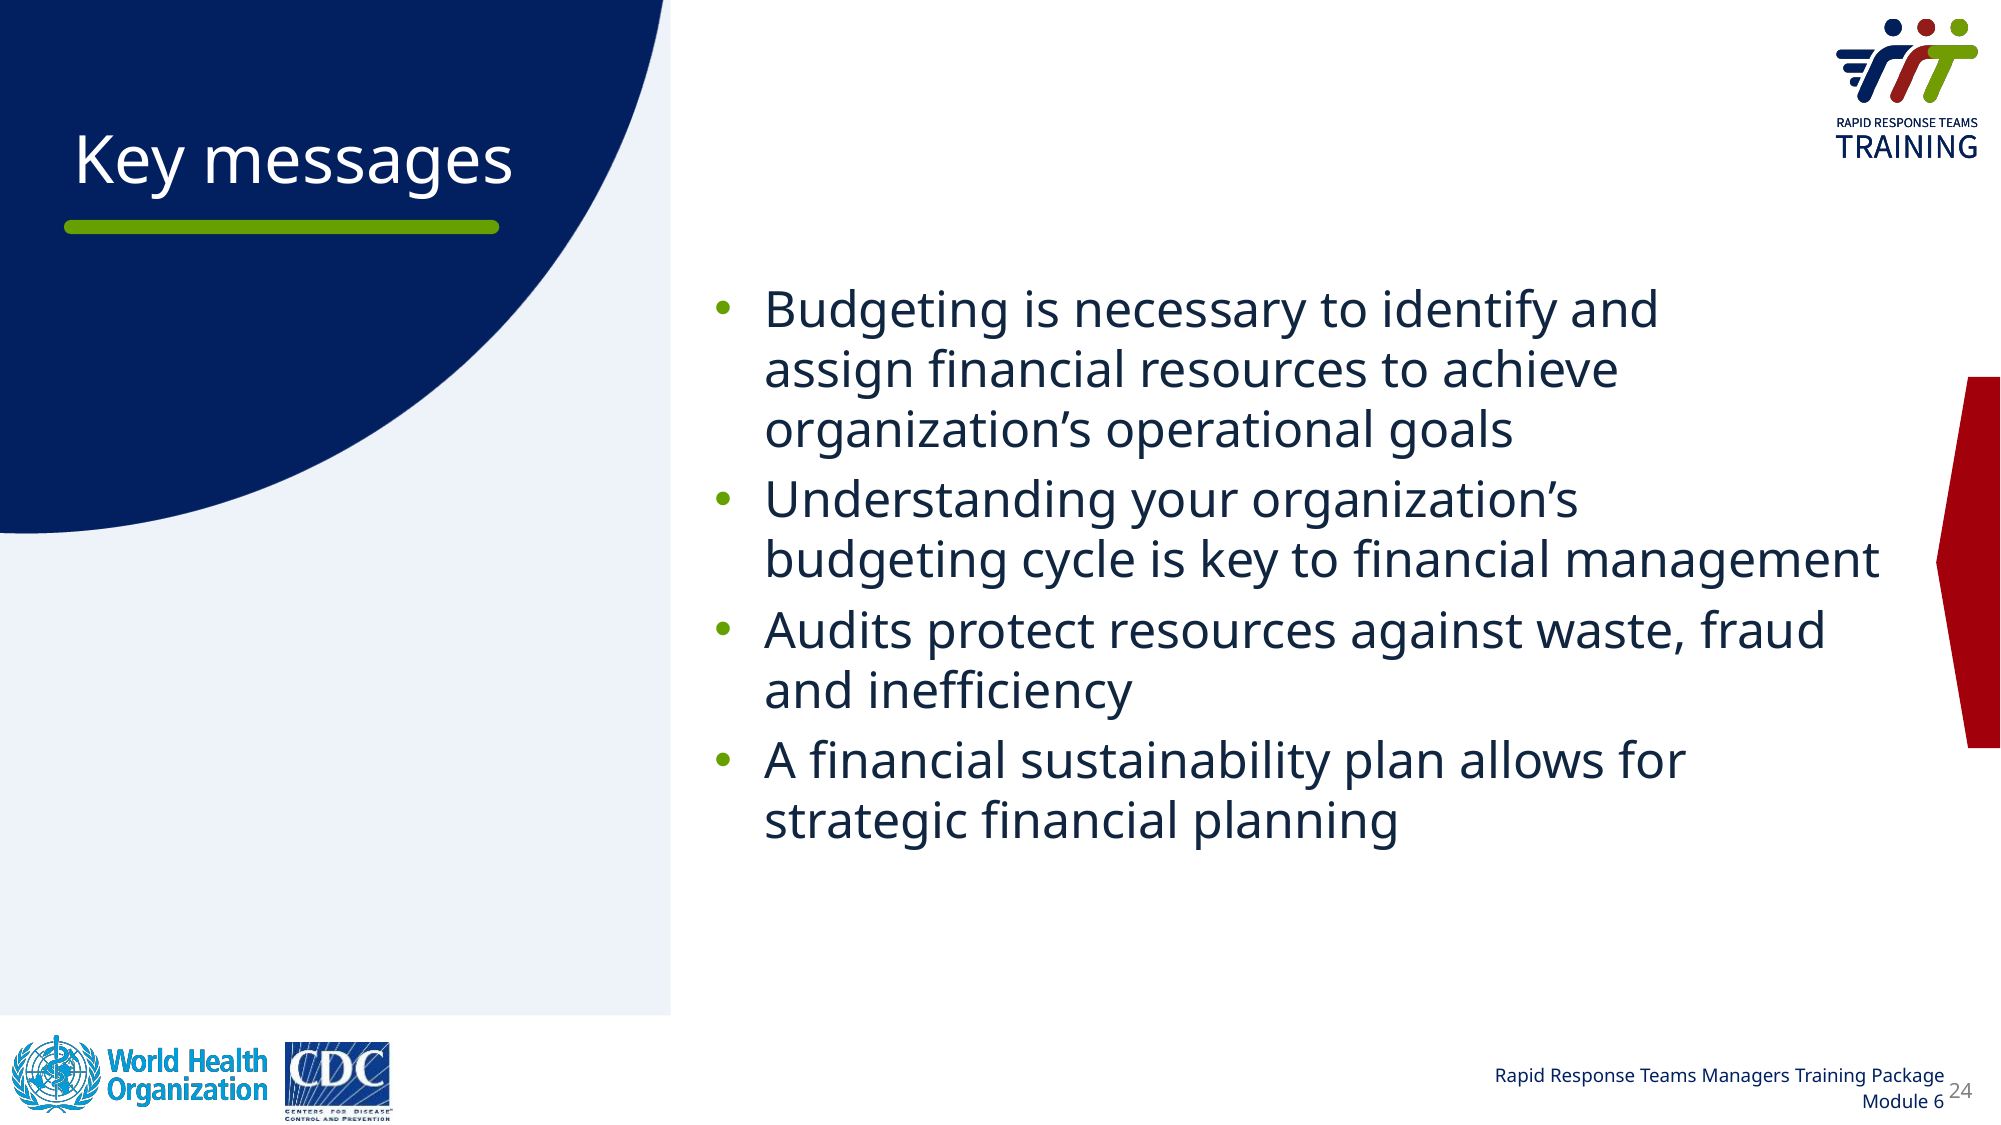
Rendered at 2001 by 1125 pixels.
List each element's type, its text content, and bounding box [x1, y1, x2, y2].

picture [59, 1035, 267, 1113]
picture [1835, 19, 1978, 167]
slide_number 24 [1926, 1070, 1996, 1123]
picture [12, 1035, 54, 1068]
picture [50, 1108, 62, 1113]
picture [22, 1062, 26, 1077]
picture [12, 1083, 48, 1113]
picture [24, 1054, 36, 1087]
picture [0, 0, 670, 538]
list Budgeting is necessary to identify and assign financial resources to achieve organization’s operational goals Understanding your organization’s budgeting cycle is key to financial management Audits protect resources against waste, fraud and inefficiency A financial sustainability plan allows for strategic financial planning [700, 137, 1937, 1049]
picture [46, 1056, 54, 1062]
picture [36, 1088, 78, 1105]
picture [34, 1054, 43, 1078]
picture [71, 1053, 90, 1091]
picture [30, 1083, 37, 1091]
picture [40, 1062, 47, 1070]
picture [285, 1042, 393, 1121]
